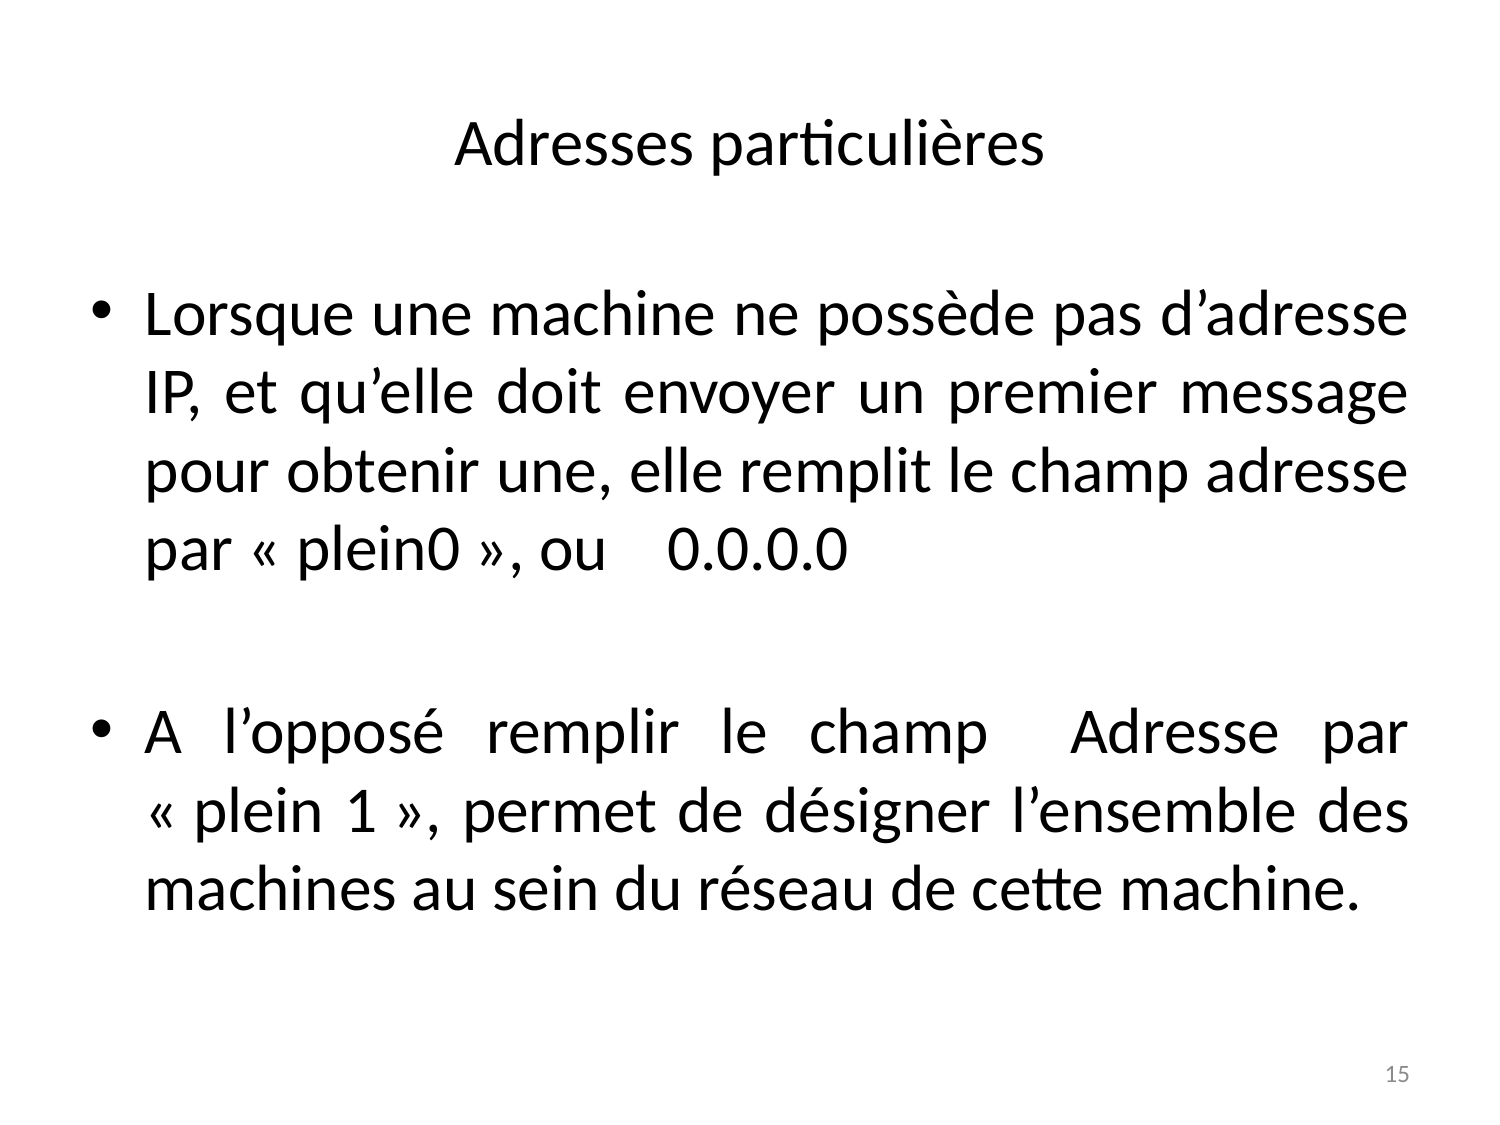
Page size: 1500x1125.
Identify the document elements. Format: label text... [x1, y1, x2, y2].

list Lorsque une machine ne possède pas d’adresse IP, et qu’elle doit envoyer un premier message pour obtenir une, elle remplit le champ adresse par « plein0 », ou 0.0.0.0 A l’opposé remplir le champ Adresse par « plein 1 », permet de désigner l’ensemble des machines au sein du réseau de cette machine. [75, 262, 1425, 1005]
title Adresses particulières [75, 45, 1425, 233]
slide_number 15 [1074, 1042, 1425, 1103]
